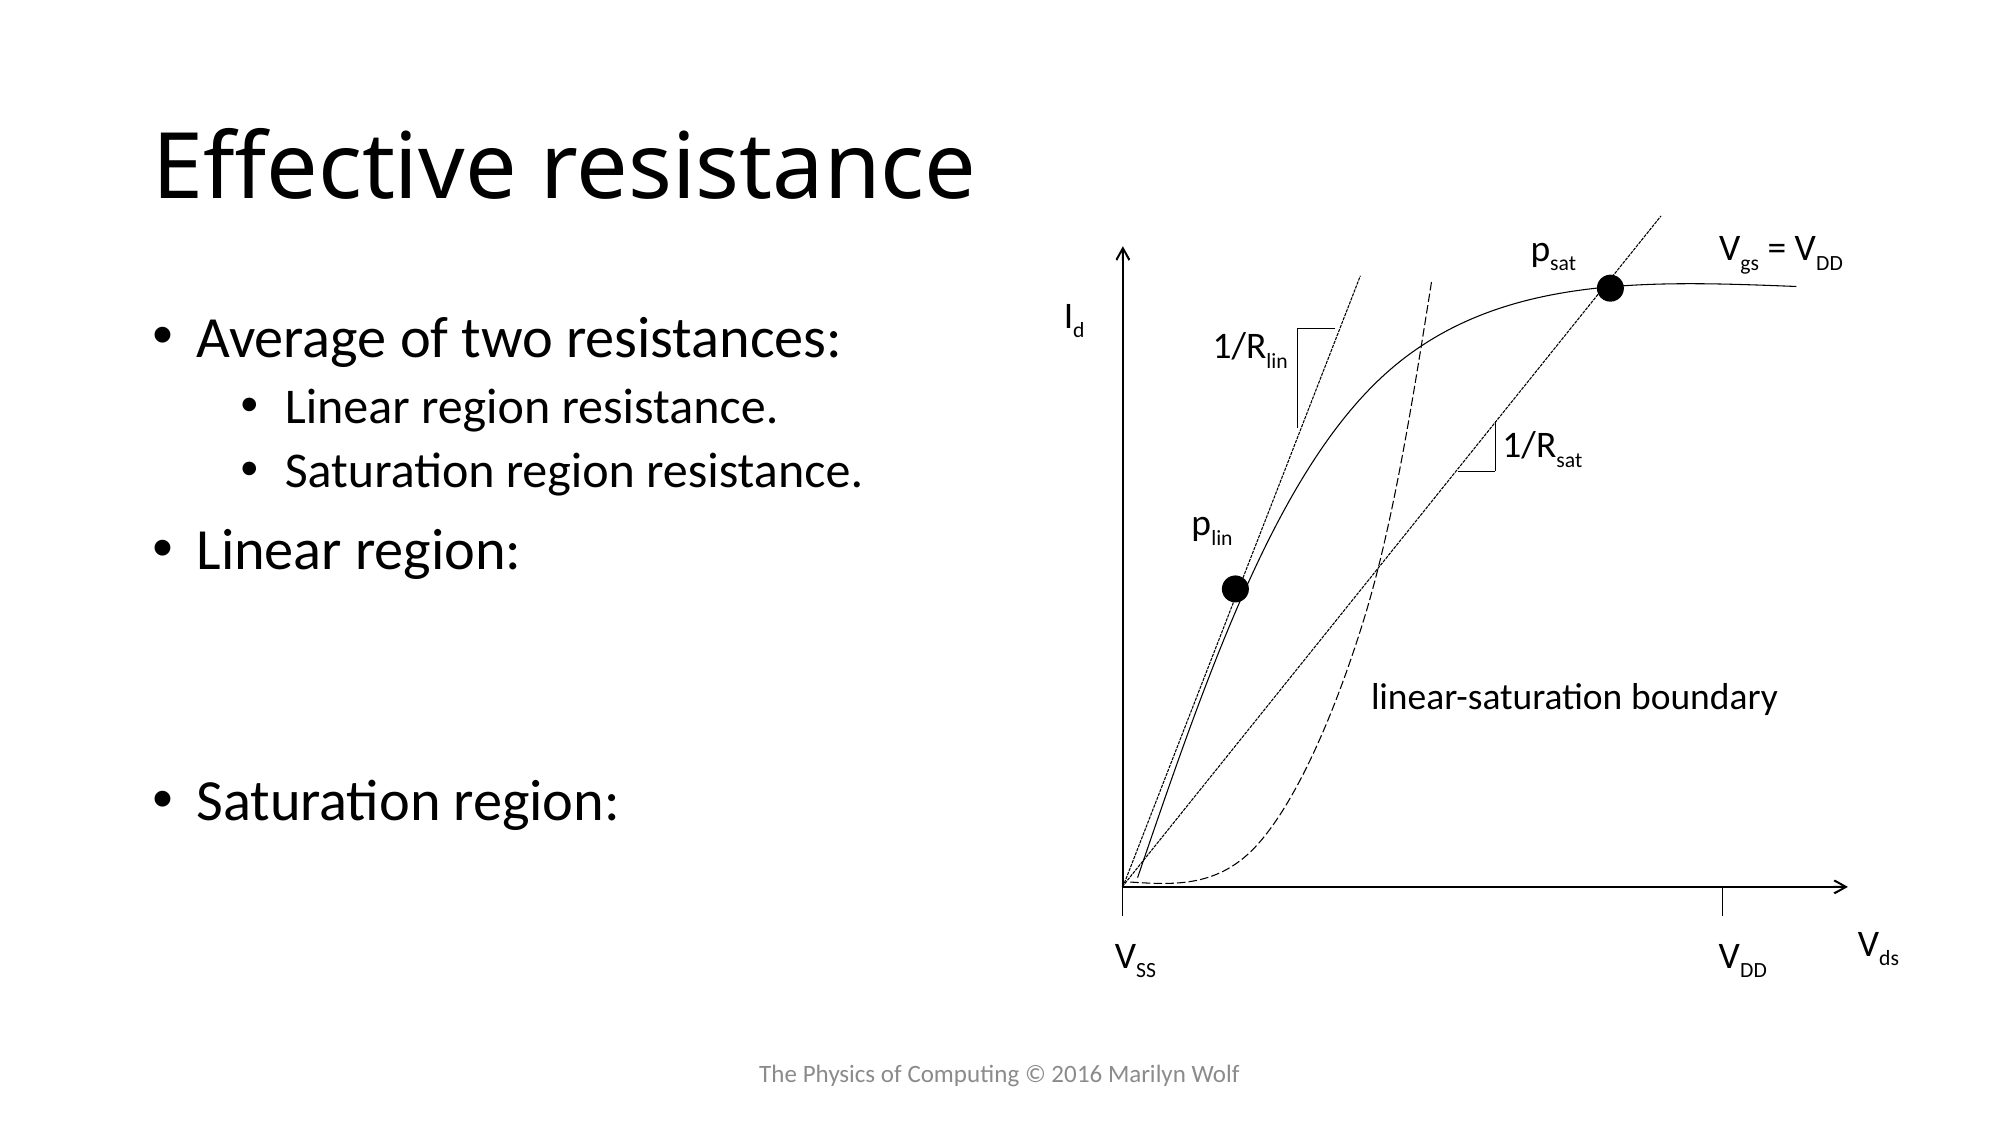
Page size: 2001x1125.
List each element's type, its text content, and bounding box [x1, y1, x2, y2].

title Effective resistance [137, 59, 1863, 278]
text_box [1662, 283, 1797, 408]
text_box VSS [1100, 923, 1172, 989]
text_box Vds [1843, 911, 1915, 978]
footer The Physics of Computing © 2016 Marilyn Wolf [662, 1042, 1338, 1103]
text_box Vgs = VDD [1704, 215, 1859, 282]
text_box VDD [1704, 923, 1797, 989]
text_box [1122, 215, 1662, 887]
text_box linear-saturation boundary [1662, 664, 1794, 724]
text_box Id [1048, 283, 1100, 350]
